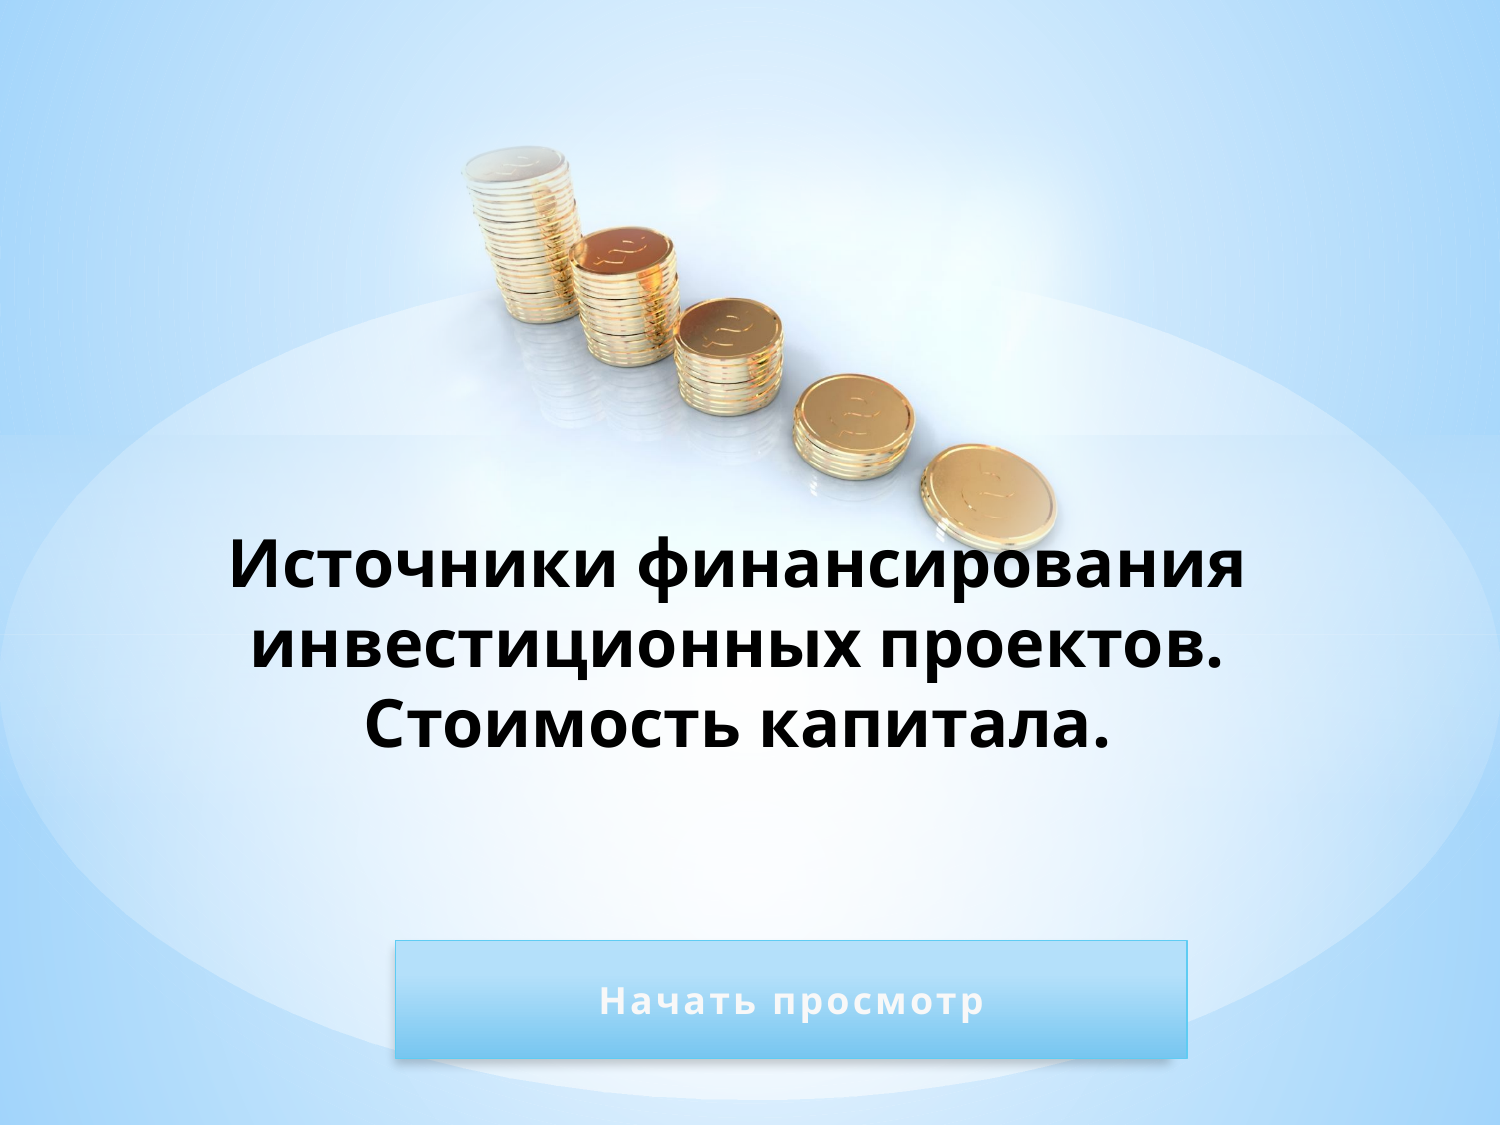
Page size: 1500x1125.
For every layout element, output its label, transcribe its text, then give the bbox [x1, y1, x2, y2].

title Источники финансирования инвестиционных проектов. Стоимость капитала. [134, 513, 1312, 808]
picture [359, 80, 1161, 681]
text_box Начать просмотр [395, 940, 1188, 1059]
